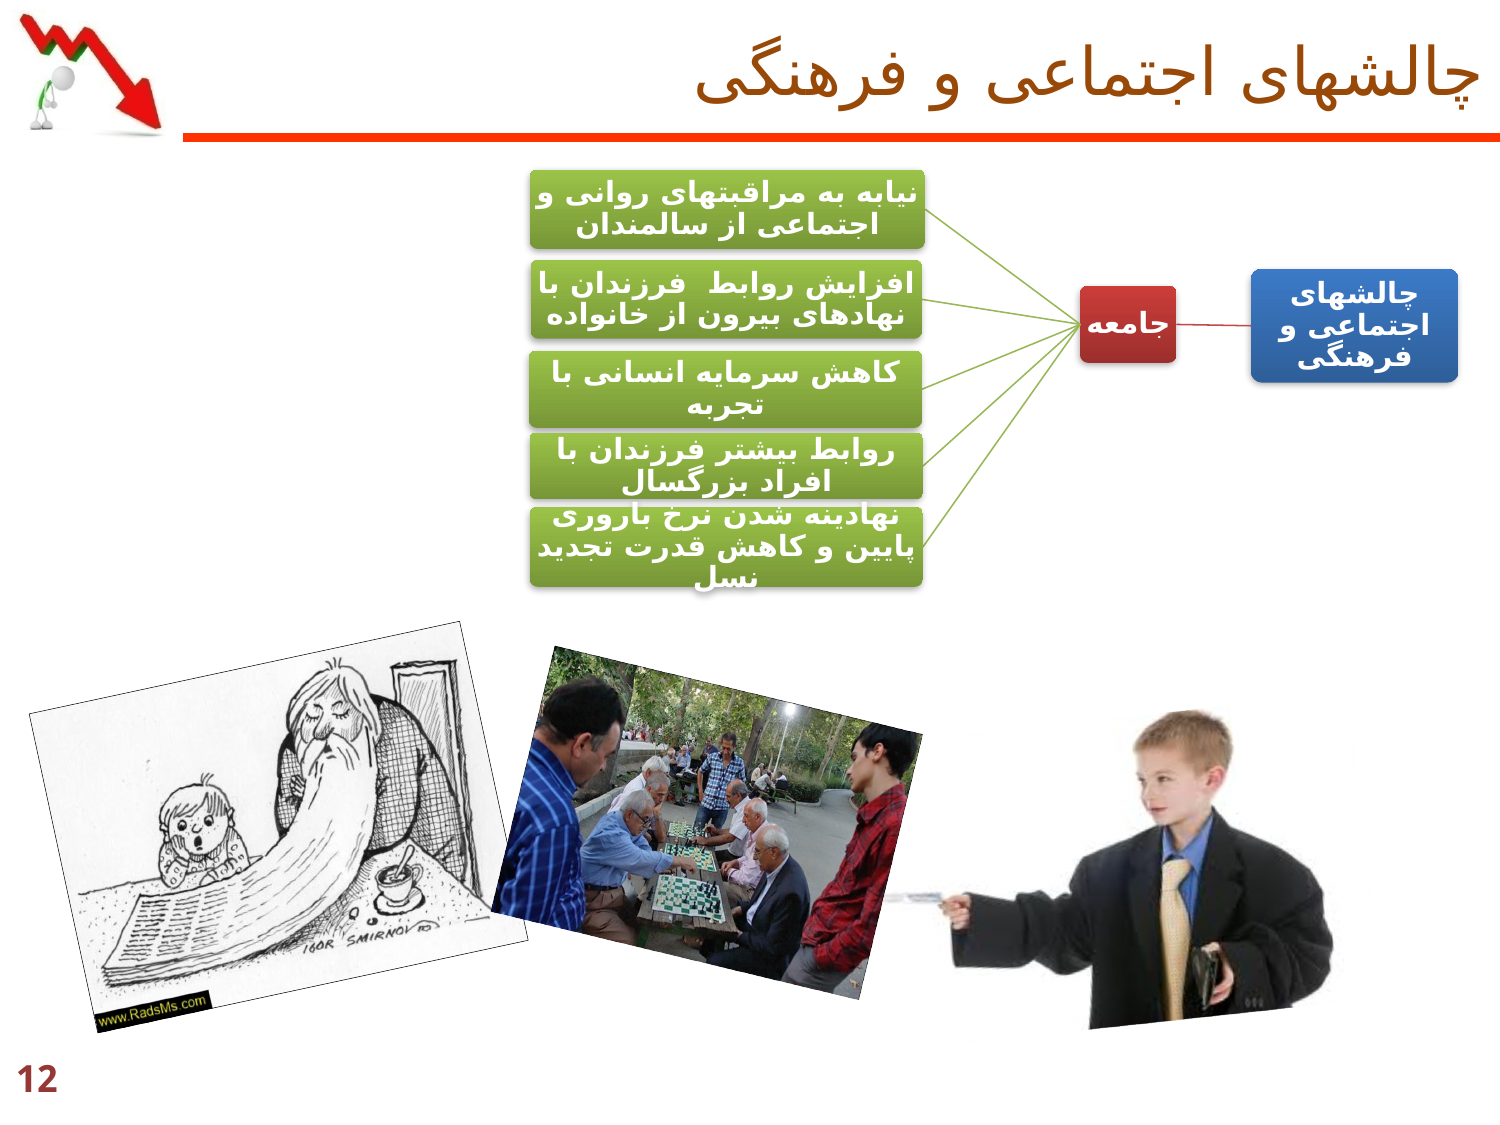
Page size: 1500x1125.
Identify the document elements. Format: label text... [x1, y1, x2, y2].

text_box [927, 325, 1077, 388]
picture [1, 0, 183, 149]
picture [30, 622, 1381, 1050]
text_box [927, 299, 1079, 325]
text_box افزایش روابط فرزندان با نهادهای بیرون از خانواده [530, 260, 923, 339]
text_box [928, 324, 1081, 542]
title چالشهای اجتماعی و فرهنگی [150, 0, 1500, 138]
text_box نهادینه شدن نرخ باروری پایین و کاهش قدرت تجدید نسل [529, 506, 924, 587]
text_box [1182, 323, 1251, 327]
text_box کاهش سرمایه انسانی با تجربه [528, 350, 923, 428]
text_box [928, 325, 1078, 463]
text_box نیابه به مراقبتهای روانی و اجتماعی از سالمندان [529, 169, 926, 249]
text_box روابط بیشتر فرزندان با افراد بزرگسال [529, 432, 924, 500]
text_box جامعه [1080, 286, 1177, 363]
text_box چالشهای اجتماعی و فرهنگی [1250, 268, 1459, 383]
text_box [931, 212, 1080, 323]
